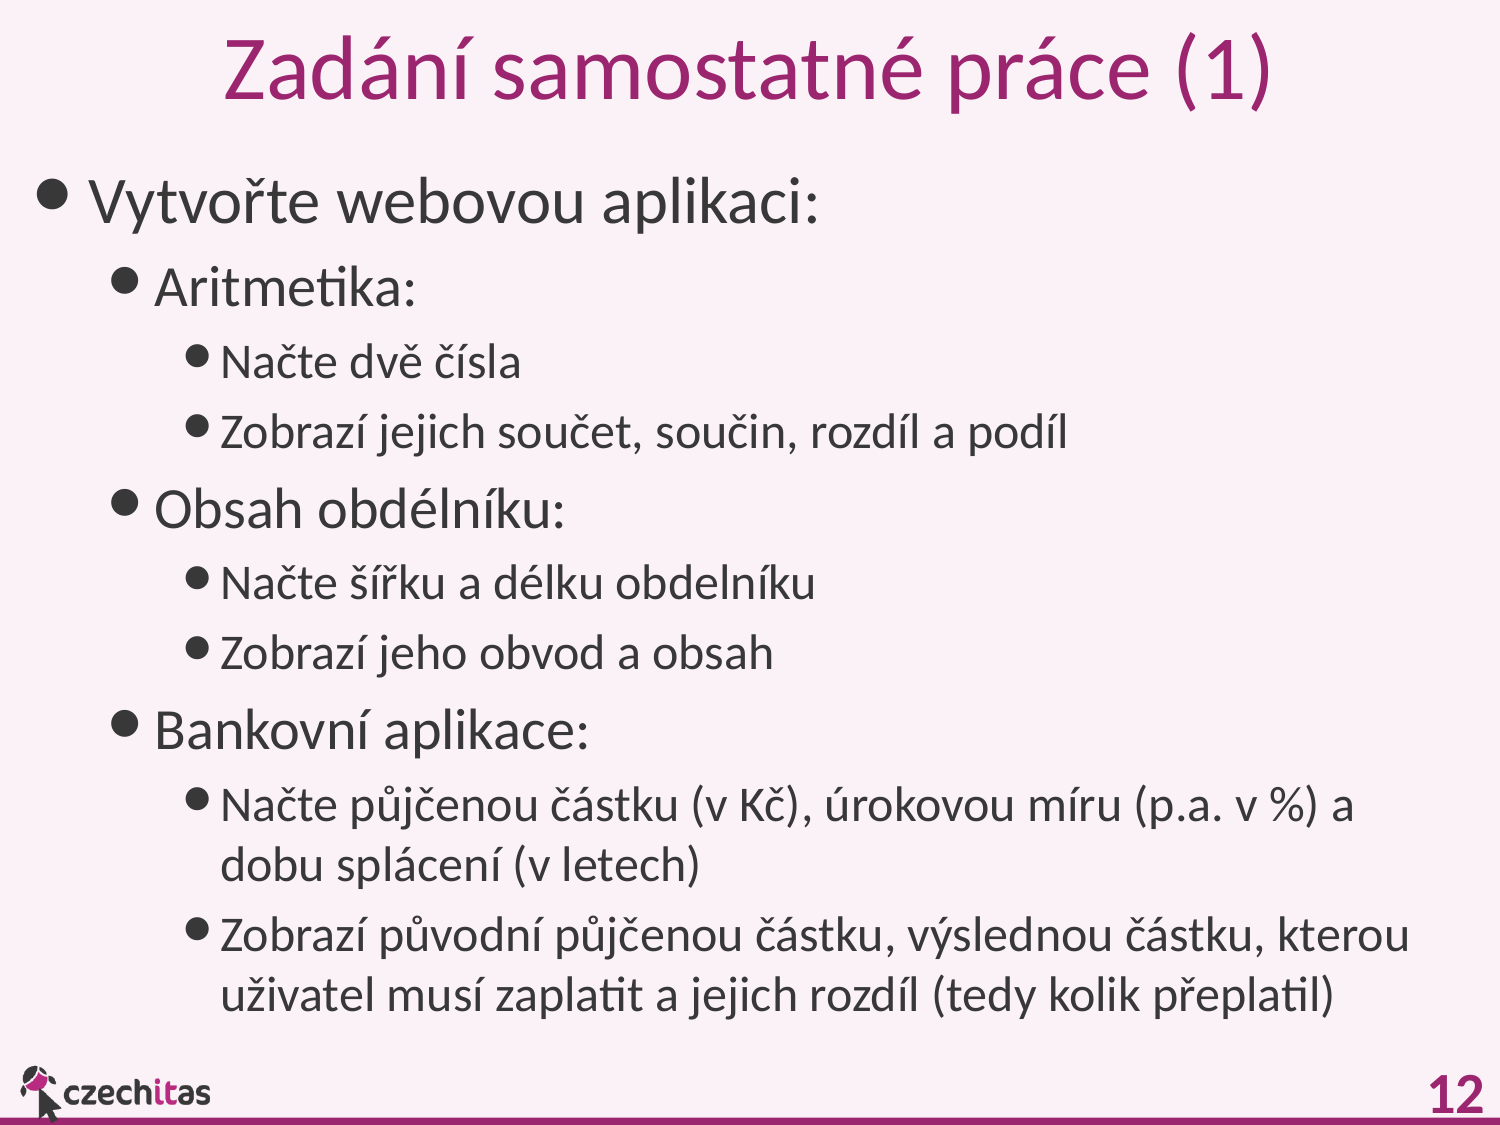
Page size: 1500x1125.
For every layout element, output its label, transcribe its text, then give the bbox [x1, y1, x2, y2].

title Zadání samostatné práce (1) [75, 0, 1425, 126]
picture [20, 1065, 210, 1123]
slide_number 12 [1149, 1062, 1500, 1118]
list Vytvořte webovou aplikaci: Aritmetika: Načte dvě čísla Zobrazí jejich součet, součin, rozdíl a podíl Obsah obdélníku: Načte šířku a délku obdelníku Zobrazí jeho obvod a obsah Bankovní aplikace: Načte půjčenou částku (v Kč), úrokovou míru (p.a. v %) a dobu splácení (v letech) Zobrazí původní půjčenou částku, výslednou částku, kterou uživatel musí zaplatit a jejich rozdíl (tedy kolik přeplatil) [17, 149, 1483, 1047]
